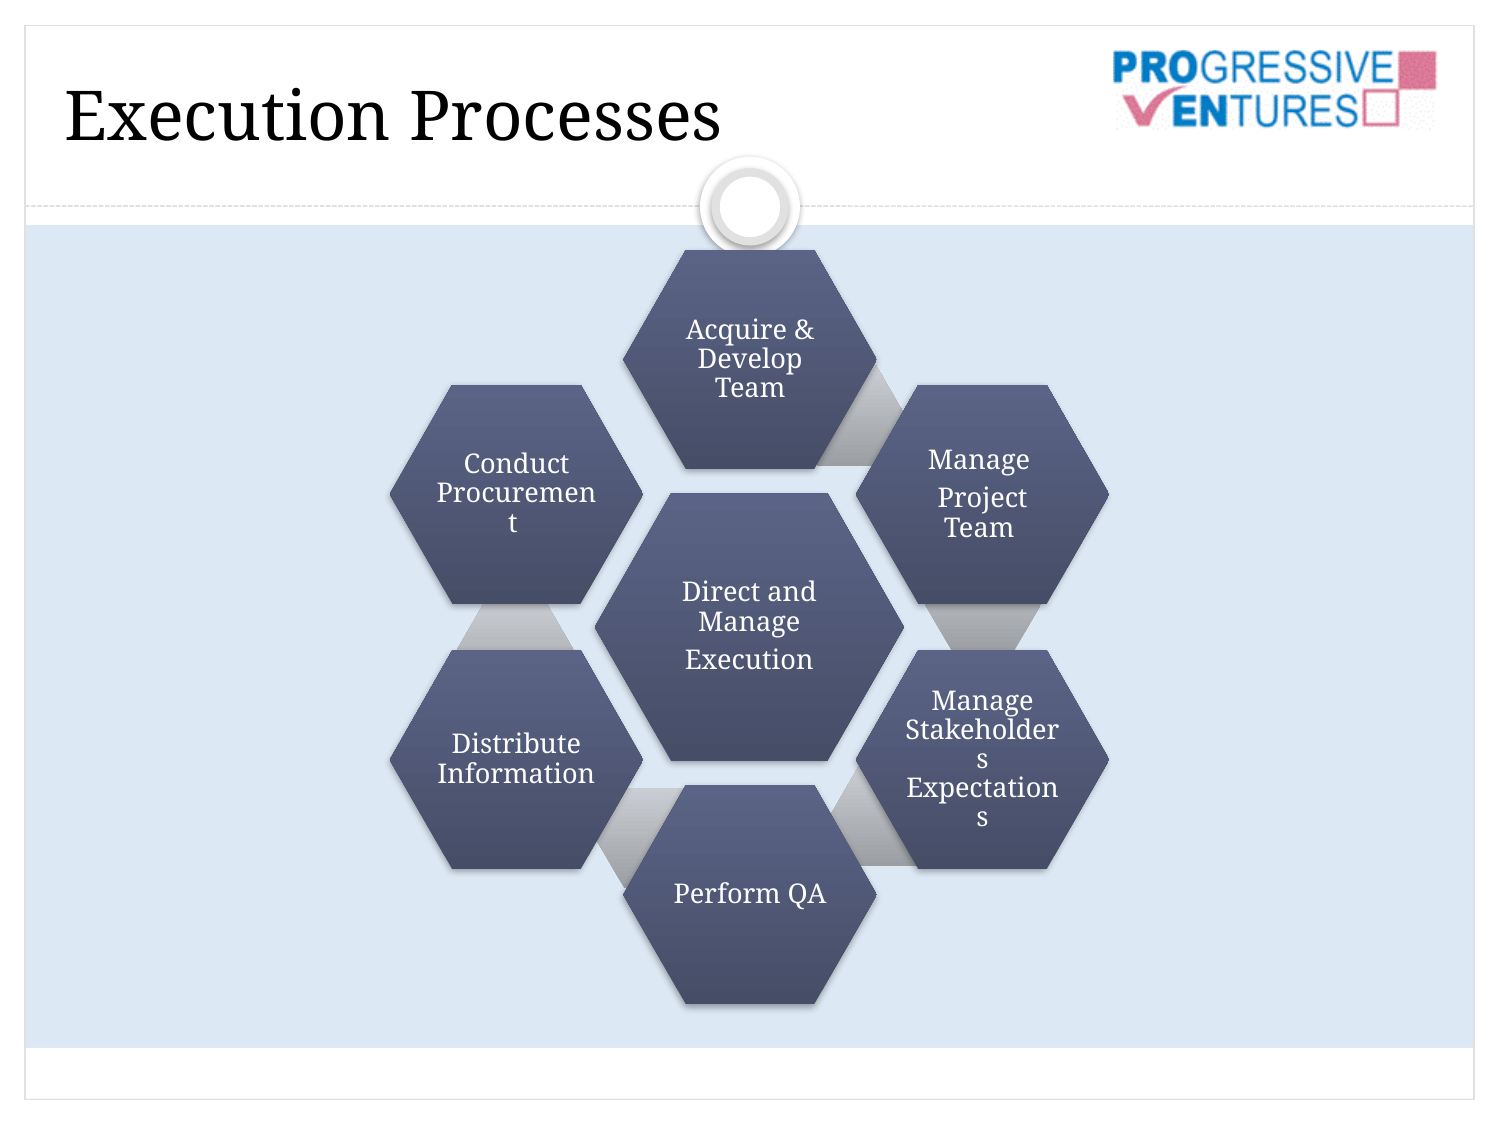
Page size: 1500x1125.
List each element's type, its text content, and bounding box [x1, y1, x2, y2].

title Execution Processes [49, 37, 1450, 163]
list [49, 249, 1450, 1005]
